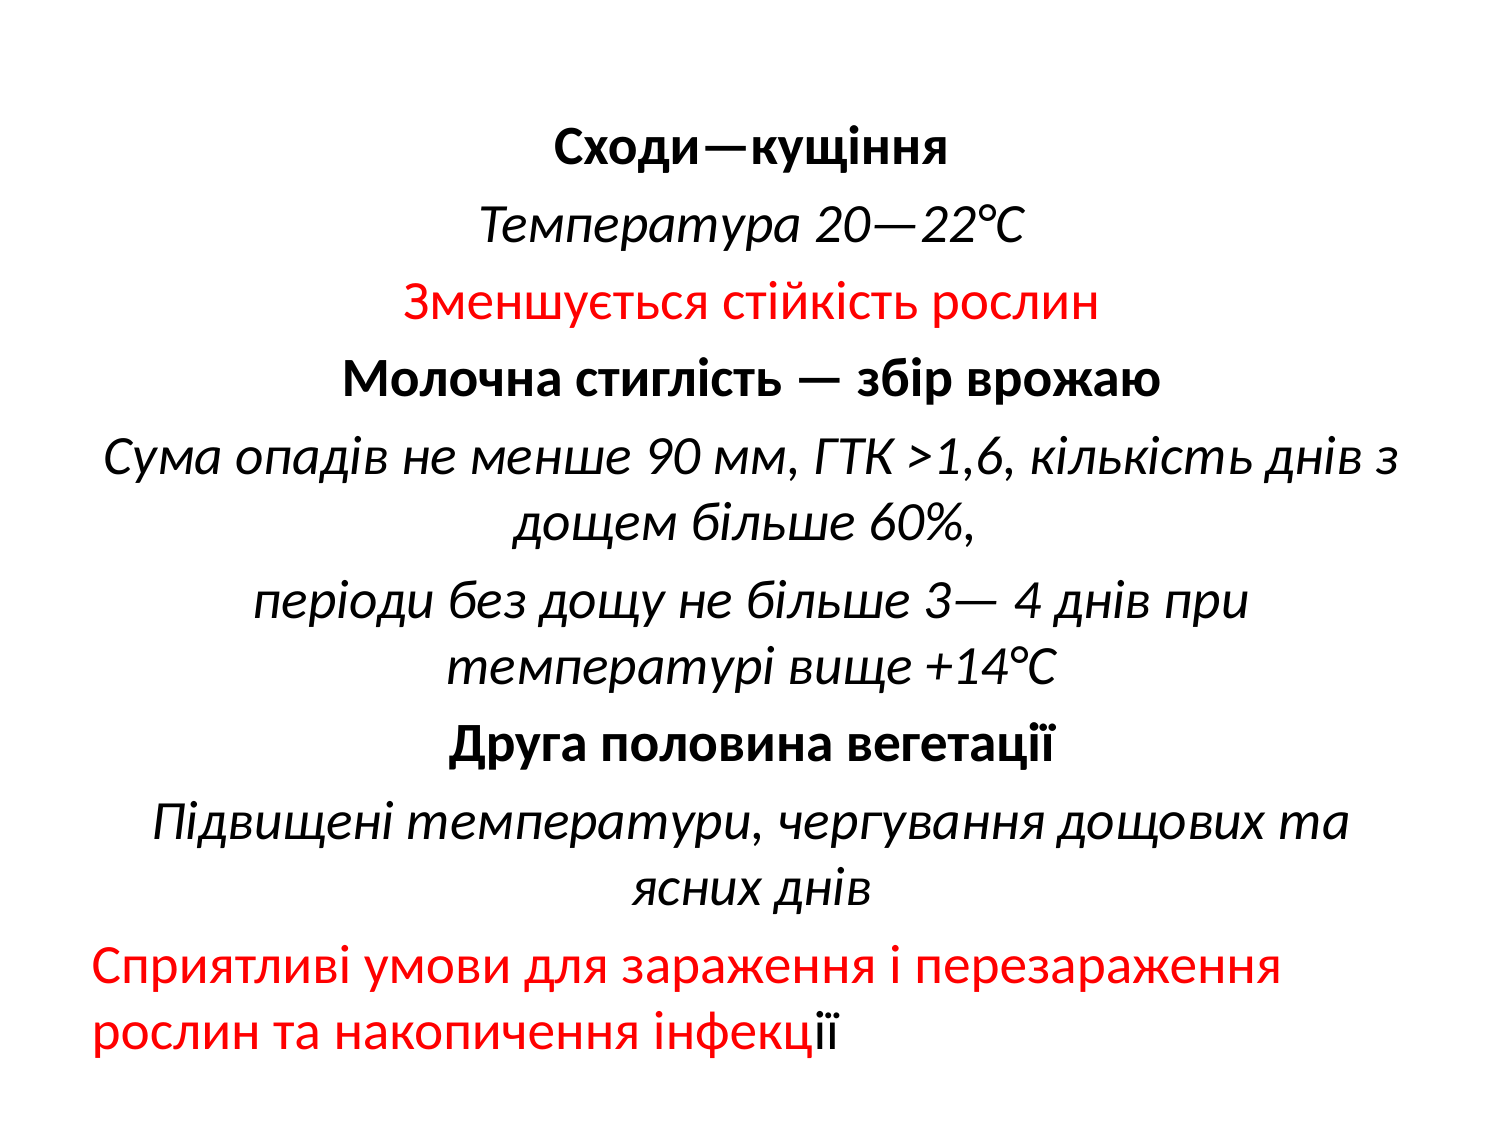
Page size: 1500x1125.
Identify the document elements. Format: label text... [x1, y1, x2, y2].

list Сходи—кущіння Температура 20—22°С Зменшується стійкість рослин Молочна стиглість — збір врожаю Сума опадів не менше 90 мм, ГТК >1,6, кількість днів з дощем більше 60%, періоди без дощу не більше 3— 4 днів при температурі вище +14°С Друга половина вегетації Підвищені температури, чергування дощових та ясних днів Сприятливі умови для зараження і перезараження рослин та накопичення інфекції [76, 101, 1427, 1071]
